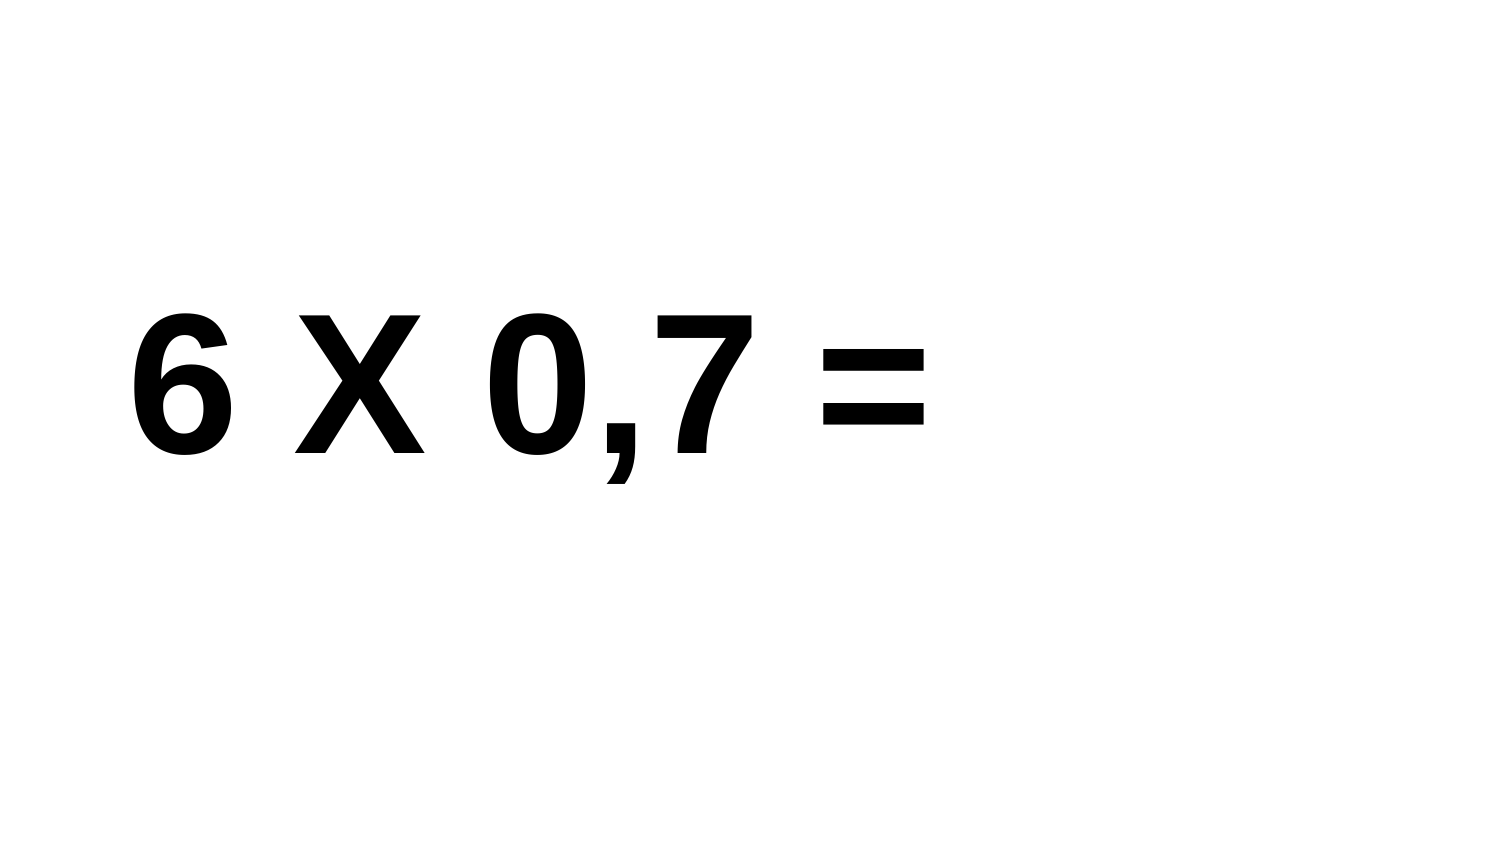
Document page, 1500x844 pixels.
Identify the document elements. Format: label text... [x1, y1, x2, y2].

text_box 6 X 0,7 = [112, 235, 1388, 509]
